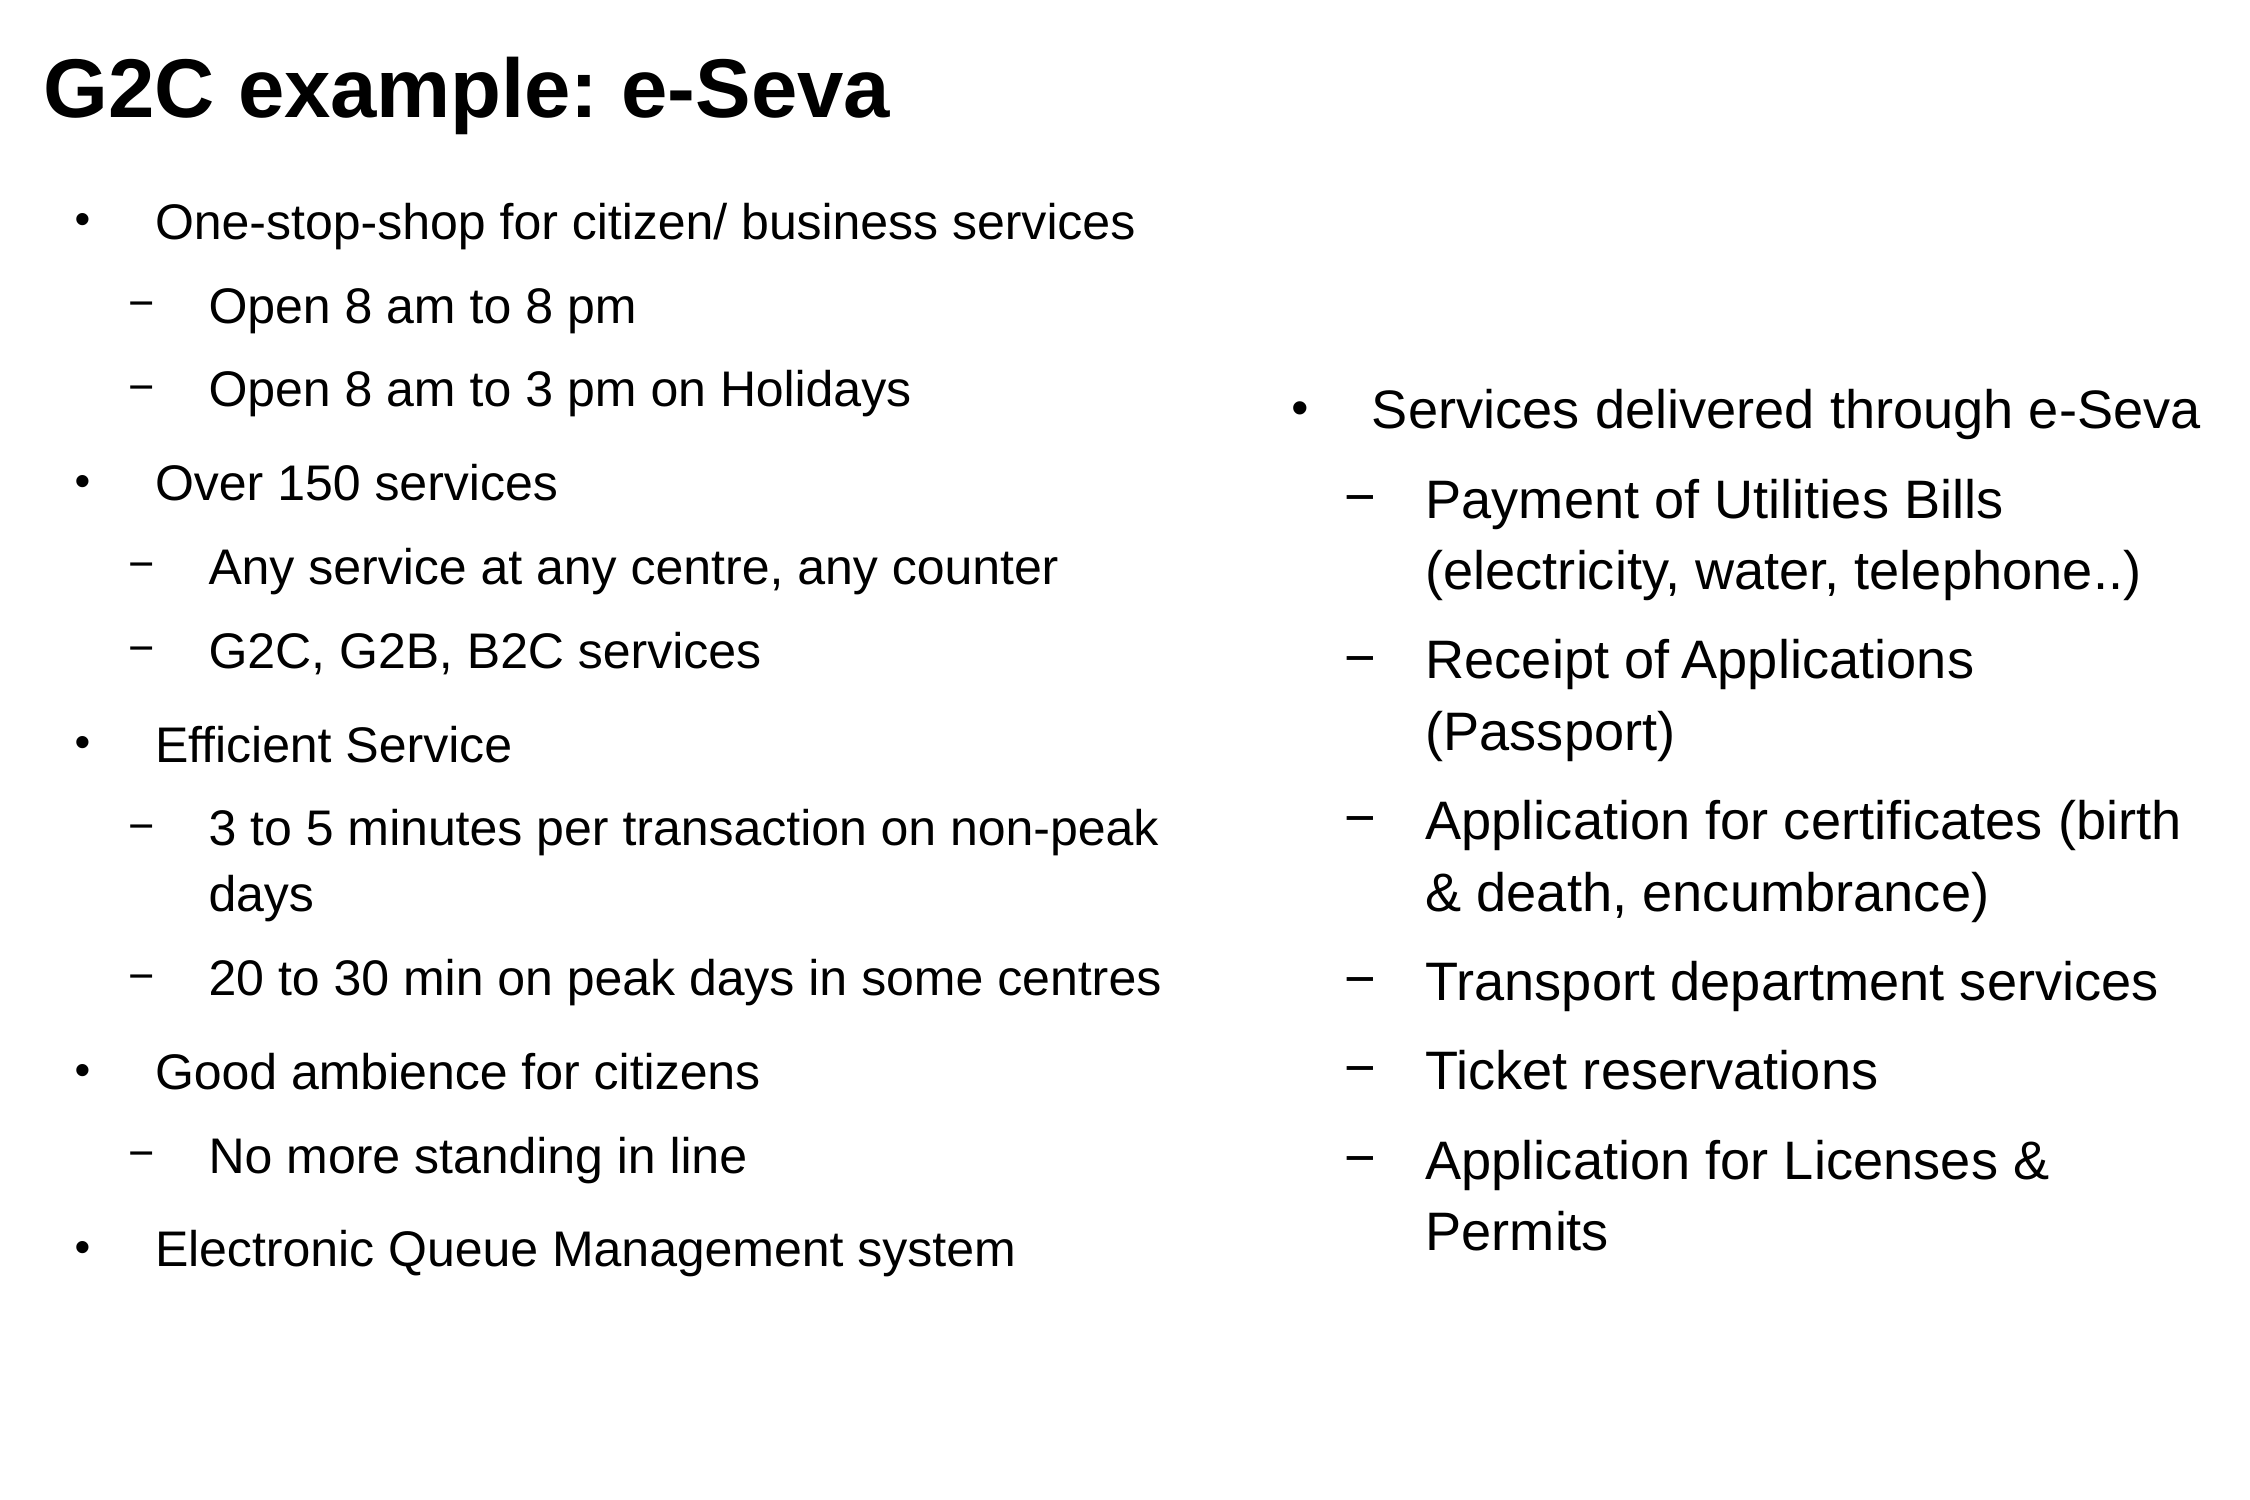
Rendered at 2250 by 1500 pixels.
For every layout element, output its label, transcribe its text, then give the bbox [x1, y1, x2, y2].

title G2C example: e-Seva [44, 34, 2211, 200]
text_box Services delivered through e-Seva Payment of Utilities Bills (electricity, water, telephone..) Receipt of Applications (Passport) Application for certificates (birth & death, encumbrance) Transport department services Ticket reservations Application for Licenses & Permits [1291, 368, 2213, 1027]
text_box One-stop-shop for citizen/ business services Open 8 am to 8 pm Open 8 am to 3 pm on Holidays Over 150 services Any service at any centre, any counter G2C, G2B, B2C services Efficient Service 3 to 5 minutes per transaction on non-peak days 20 to 30 min on peak days in some centres Good ambience for citizens No more standing in line Electronic Queue Management system [74, 183, 1220, 1267]
